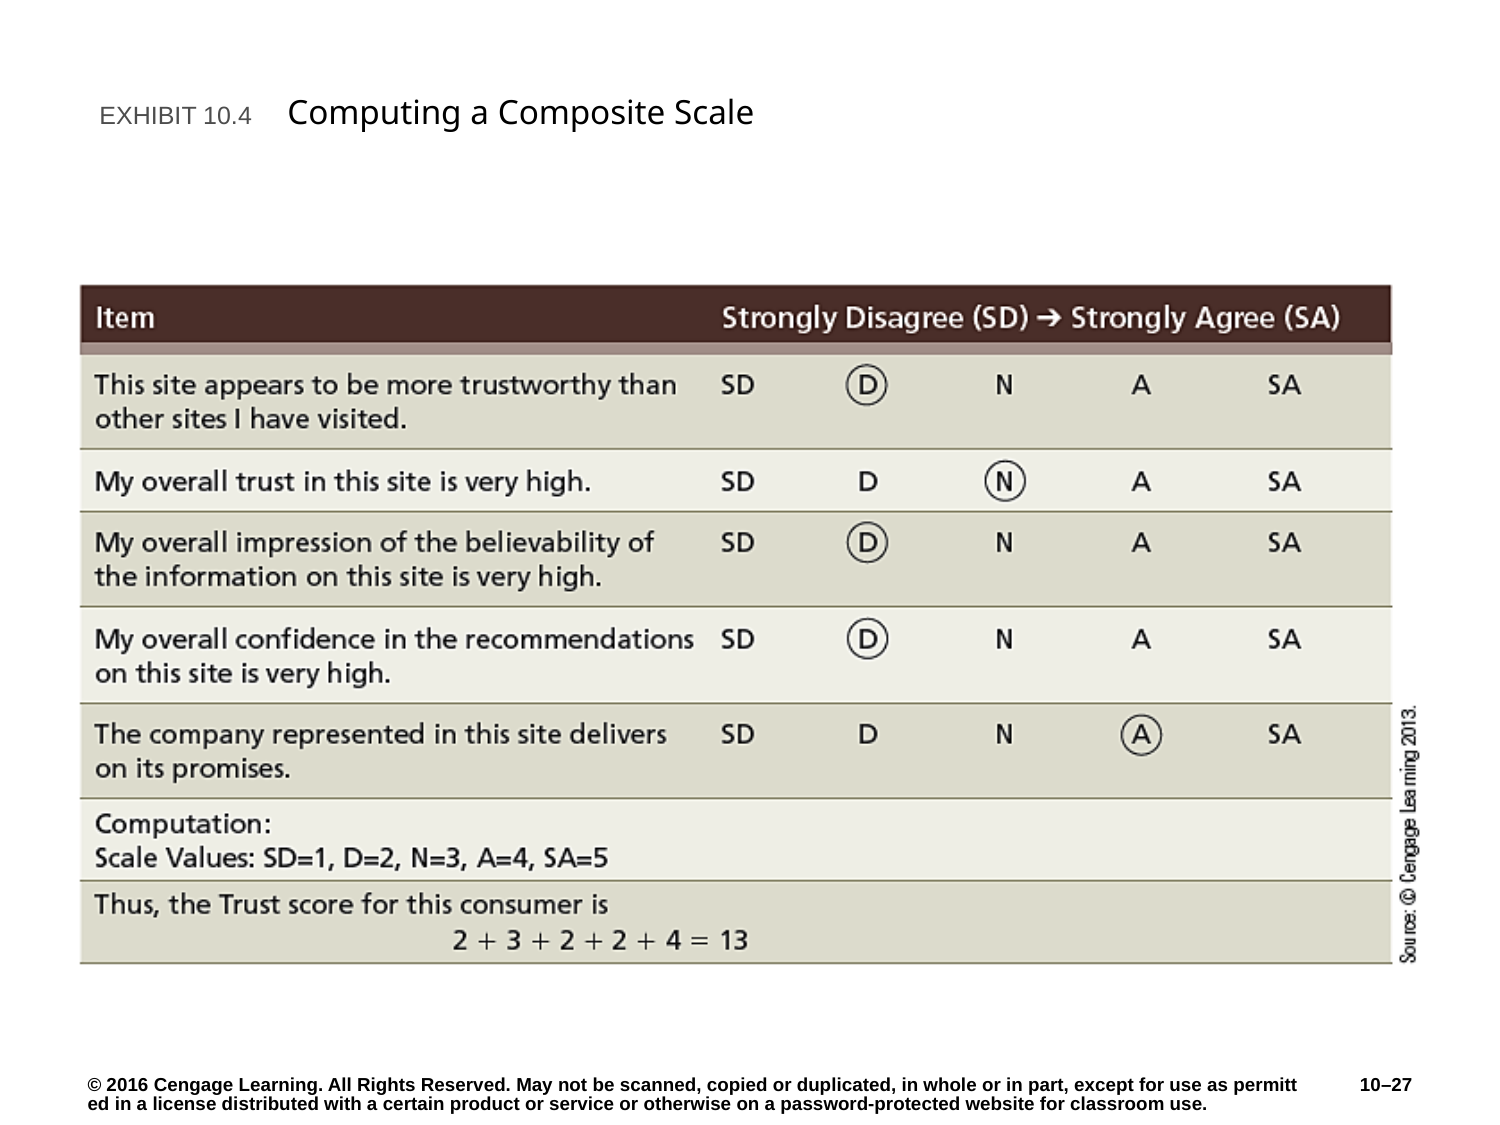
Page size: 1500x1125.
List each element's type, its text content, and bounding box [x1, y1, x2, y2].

slide_number 10–27 [1050, 1042, 1413, 1103]
text_box EXHIBIT 10.4 Computing a Composite Scale [84, 84, 1414, 139]
picture [74, 280, 1425, 968]
footer © 2016 Cengage Learning. All Rights Reserved. May not be scanned, copied or duplicated, in whole or in part, except for use as permitted in a license distributed with a certain product or service or otherwise on a password-protected website for classroom use. [87, 1057, 1050, 1103]
